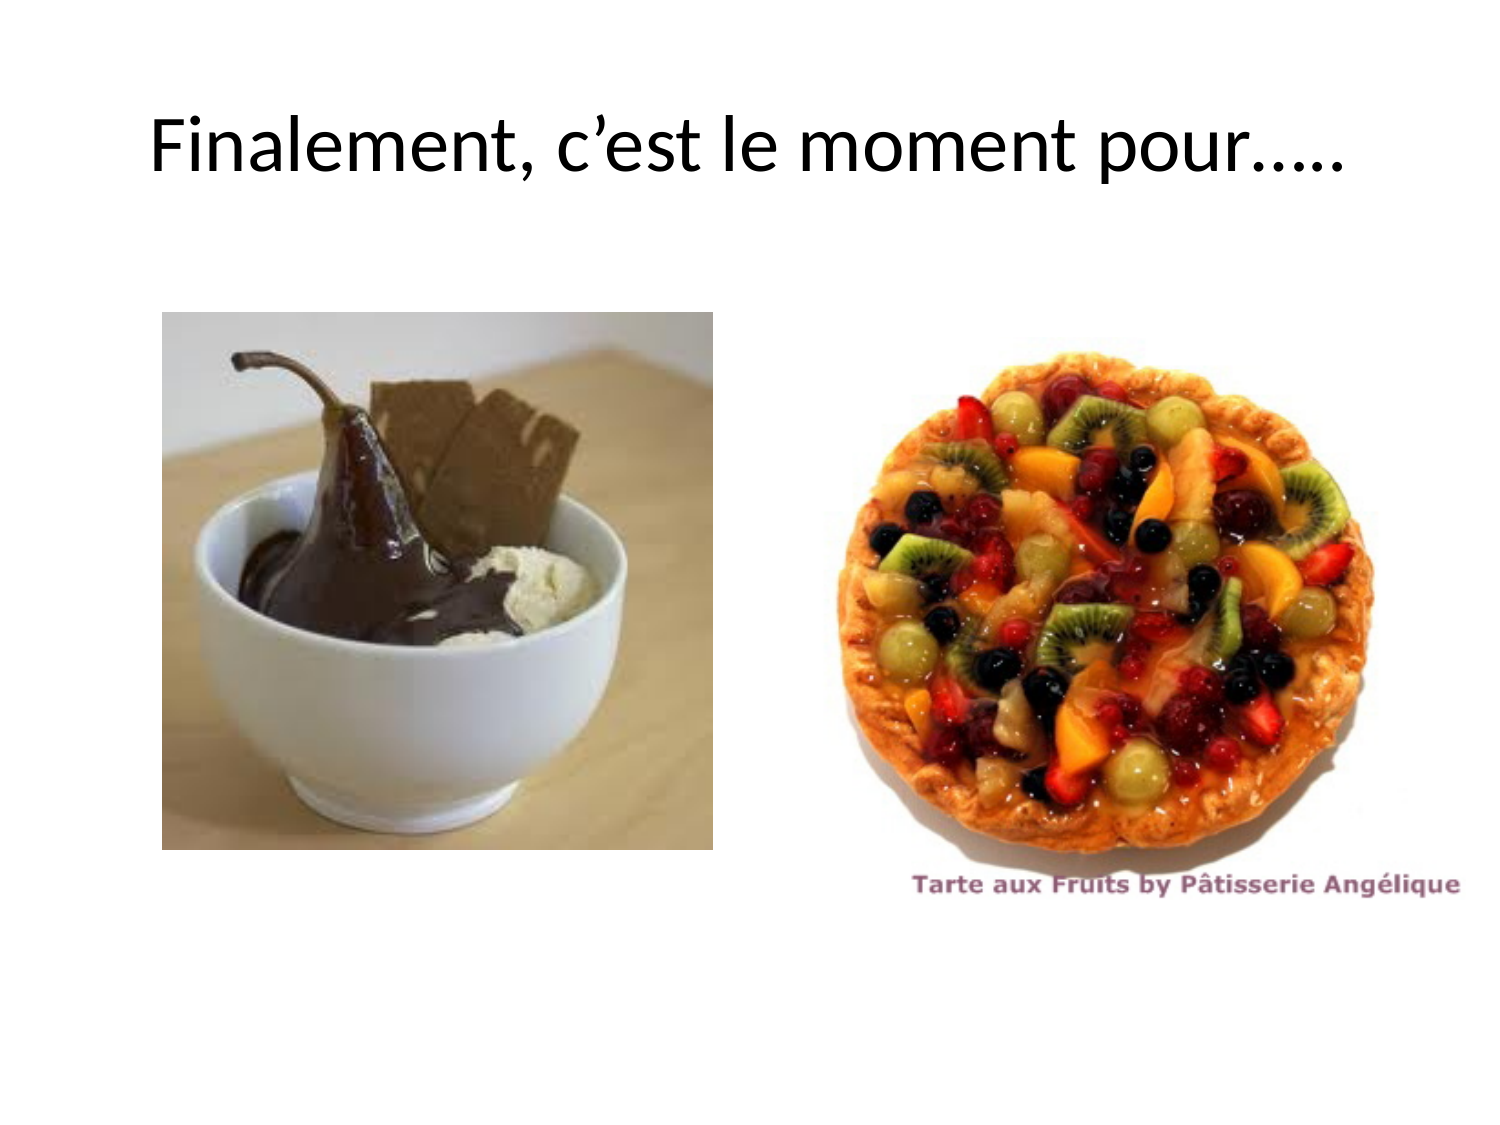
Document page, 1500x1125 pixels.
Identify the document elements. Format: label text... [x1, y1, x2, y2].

picture [737, 337, 1466, 901]
picture [162, 312, 713, 851]
title Finalement, c’est le moment pour….. [75, 45, 1425, 233]
